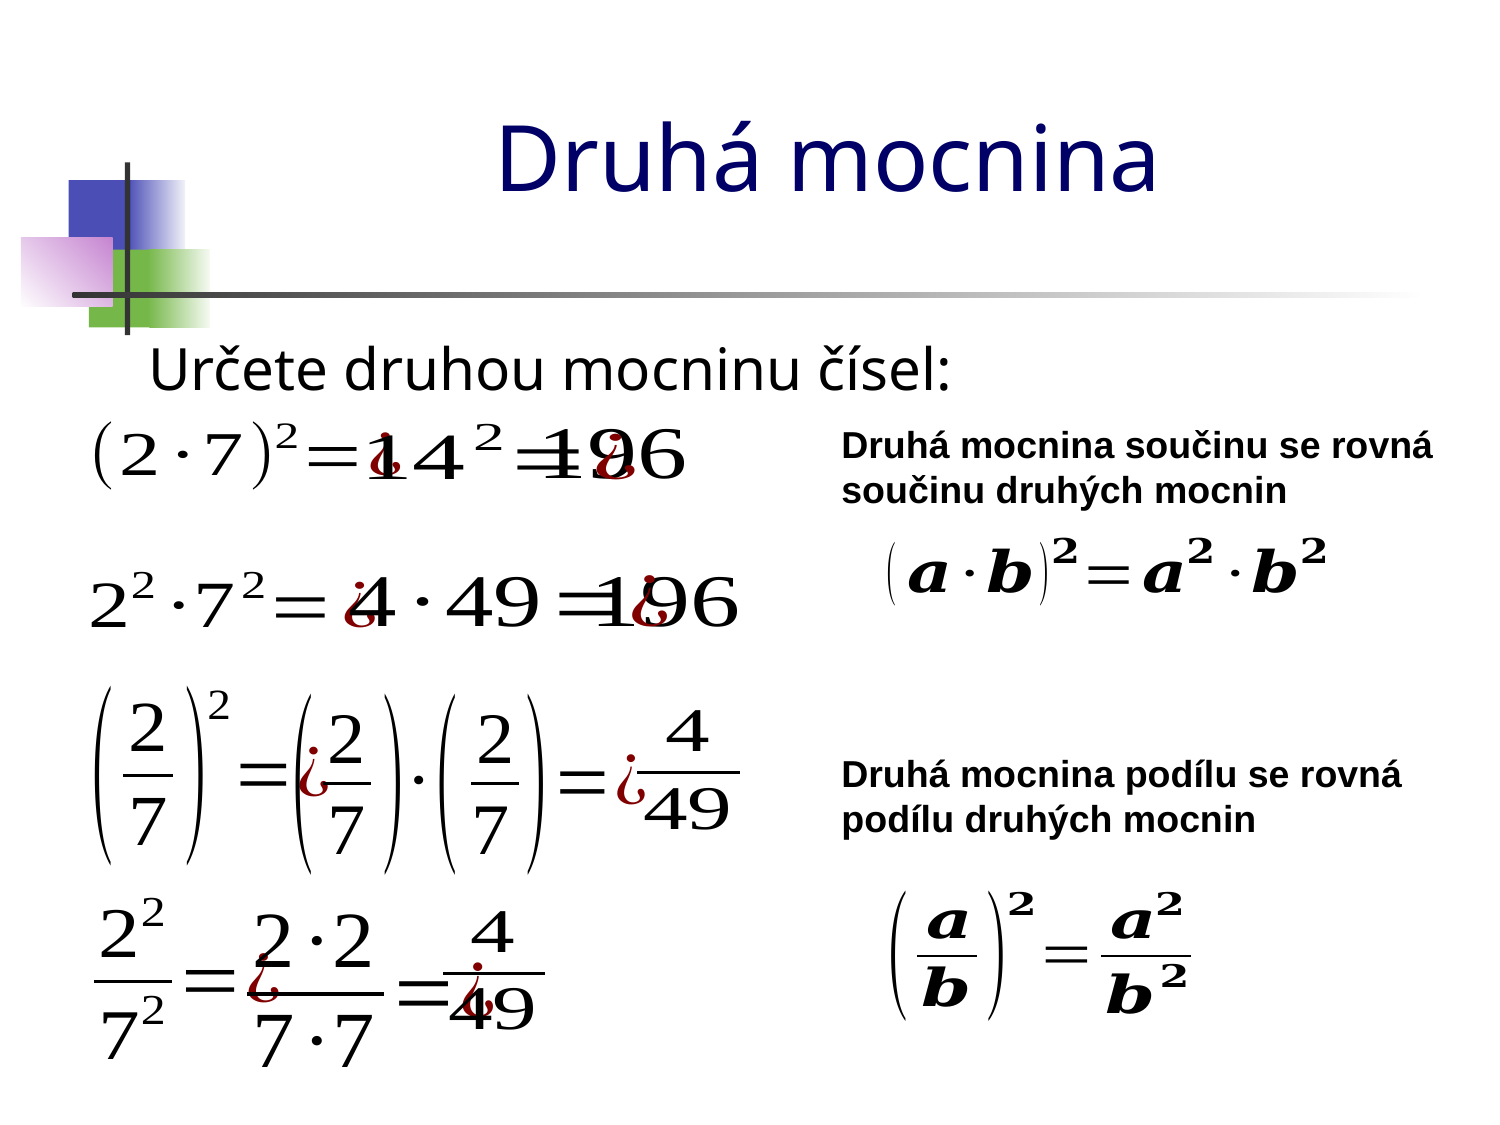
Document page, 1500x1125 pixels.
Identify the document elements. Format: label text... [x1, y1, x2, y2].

list Určete druhou mocninu čísel: [117, 324, 1028, 408]
title Druhá mocnina [188, 34, 1468, 276]
text_box Druhá mocnina podílu se rovná podílu druhých mocnin [826, 742, 1500, 848]
text_box Druhá mocnina součinu se rovná součinu druhých mocnin [826, 413, 1500, 519]
